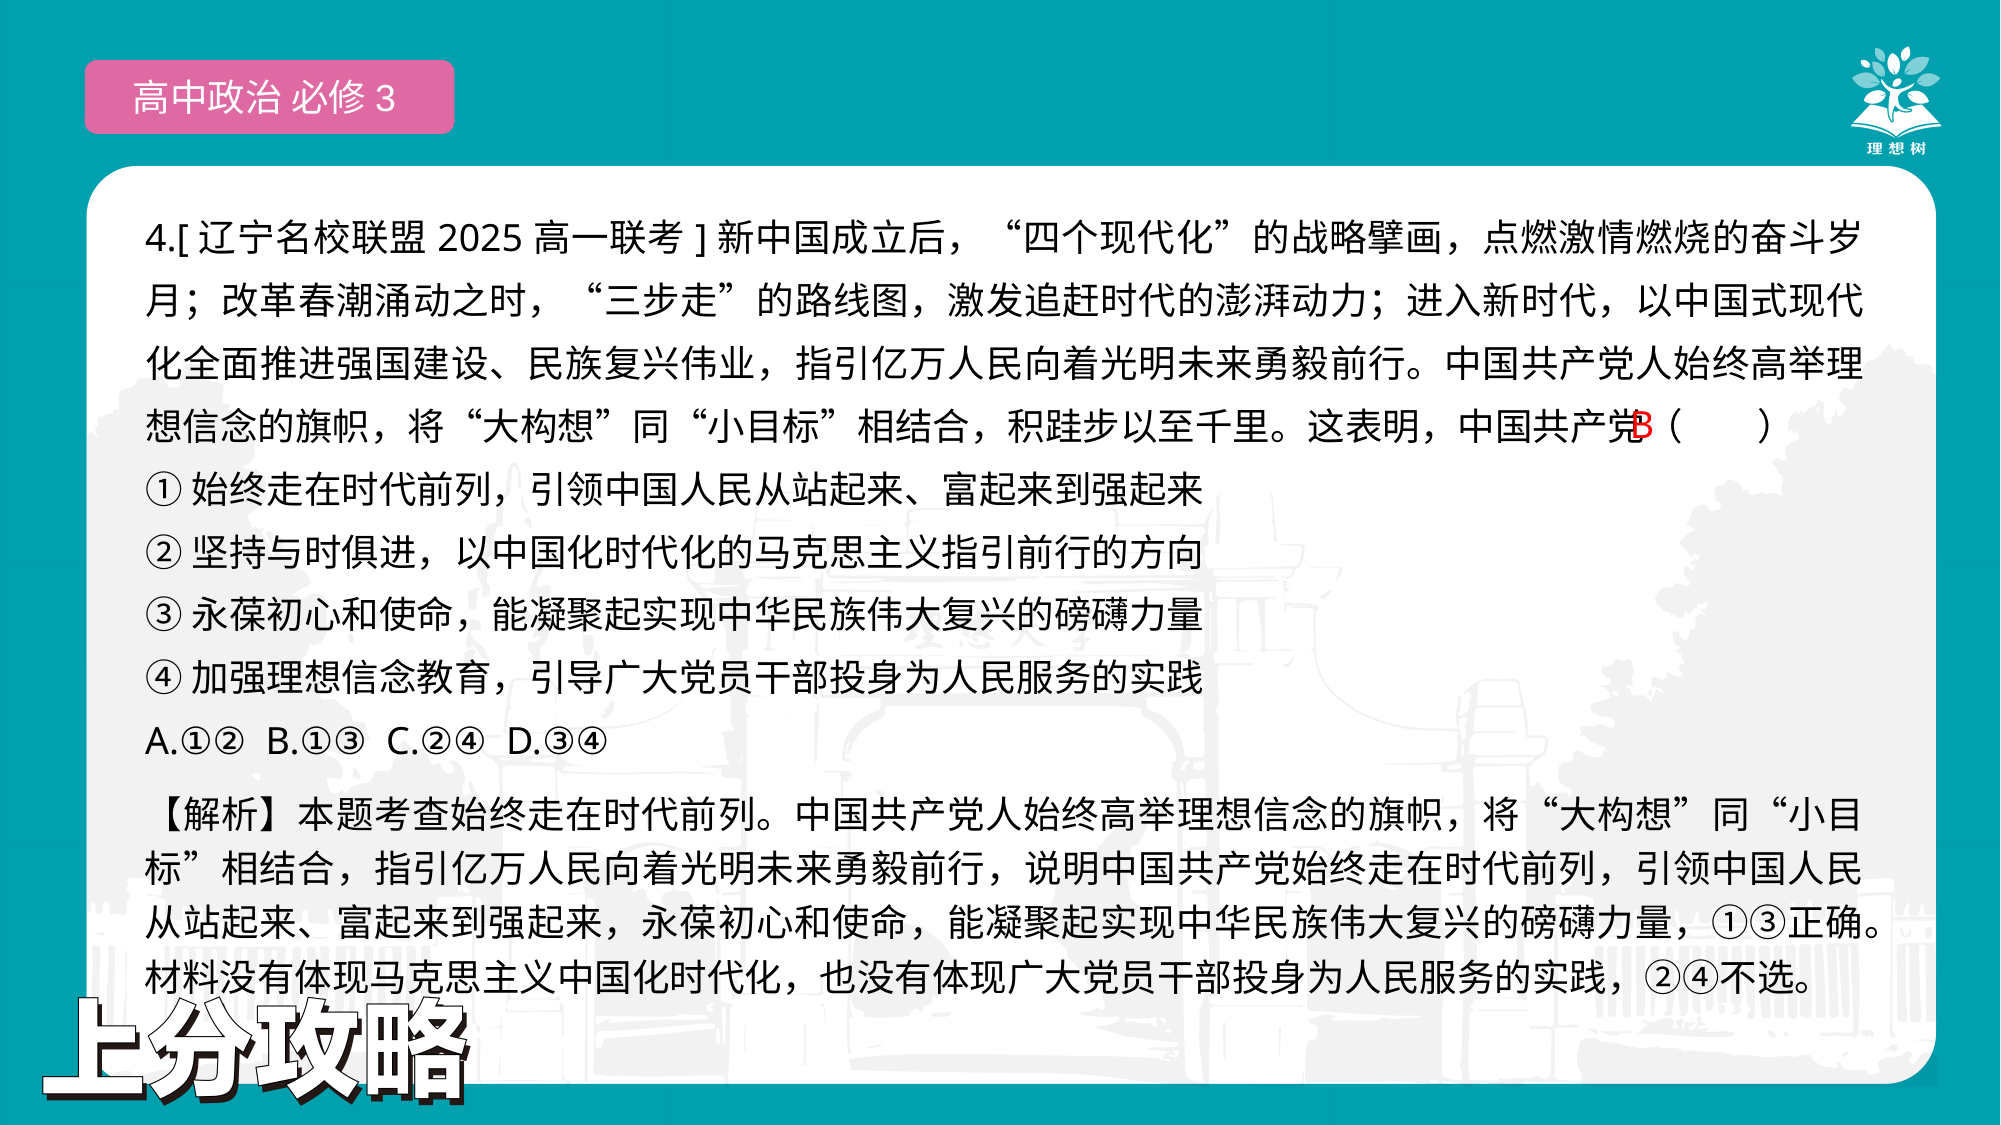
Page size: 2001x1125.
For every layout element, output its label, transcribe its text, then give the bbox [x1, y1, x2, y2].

text_box 4.[辽宁名校联盟2025高一联考]新中国成立后，“四个现代化”的战略擘画，点燃激情燃烧的奋斗岁月；改革春潮涌动之时，“三步走”的路线图，激发追赶时代的澎湃动力；进入新时代，以中国式现代化全面推进强国建设、民族复兴伟业，指引亿万人民向着光明未来勇毅前行。中国共产党人始终高举理想信念的旗帜，将“大构想”同“小目标”相结合，积跬步以至千里。这表明，中国共产党（ ） ①始终走在时代前列，引领中国人民从站起来、富起来到强起来 ②坚持与时俱进，以中国化时代化的马克思主义指引前行的方向 ③永葆初心和使命，能凝聚起实现中华民族伟大复兴的磅礴力量 ④加强理想信念教育，引导广大党员干部投身为人民服务的实践 A.①② B.①③ C.②④ D.③④ [130, 188, 1880, 770]
picture [0, 0, 2001, 1125]
text_box 【解析】本题考查始终走在时代前列。中国共产党人始终高举理想信念的旗帜，将“大构想”同“小目标”相结合，指引亿万人民向着光明未来勇毅前行，说明中国共产党始终走在时代前列，引领中国人民从站起来、富起来到强起来，永葆初心和使命，能凝聚起实现中华民族伟大复兴的磅礴力量，①③正确。材料没有体现马克思主义中国化时代化，也没有体现广大党员干部投身为人民服务的实践，②④不选。 [130, 775, 1880, 1006]
text_box 高中政治 必修3 [83, 58, 456, 135]
text_box B [1605, 371, 1722, 454]
